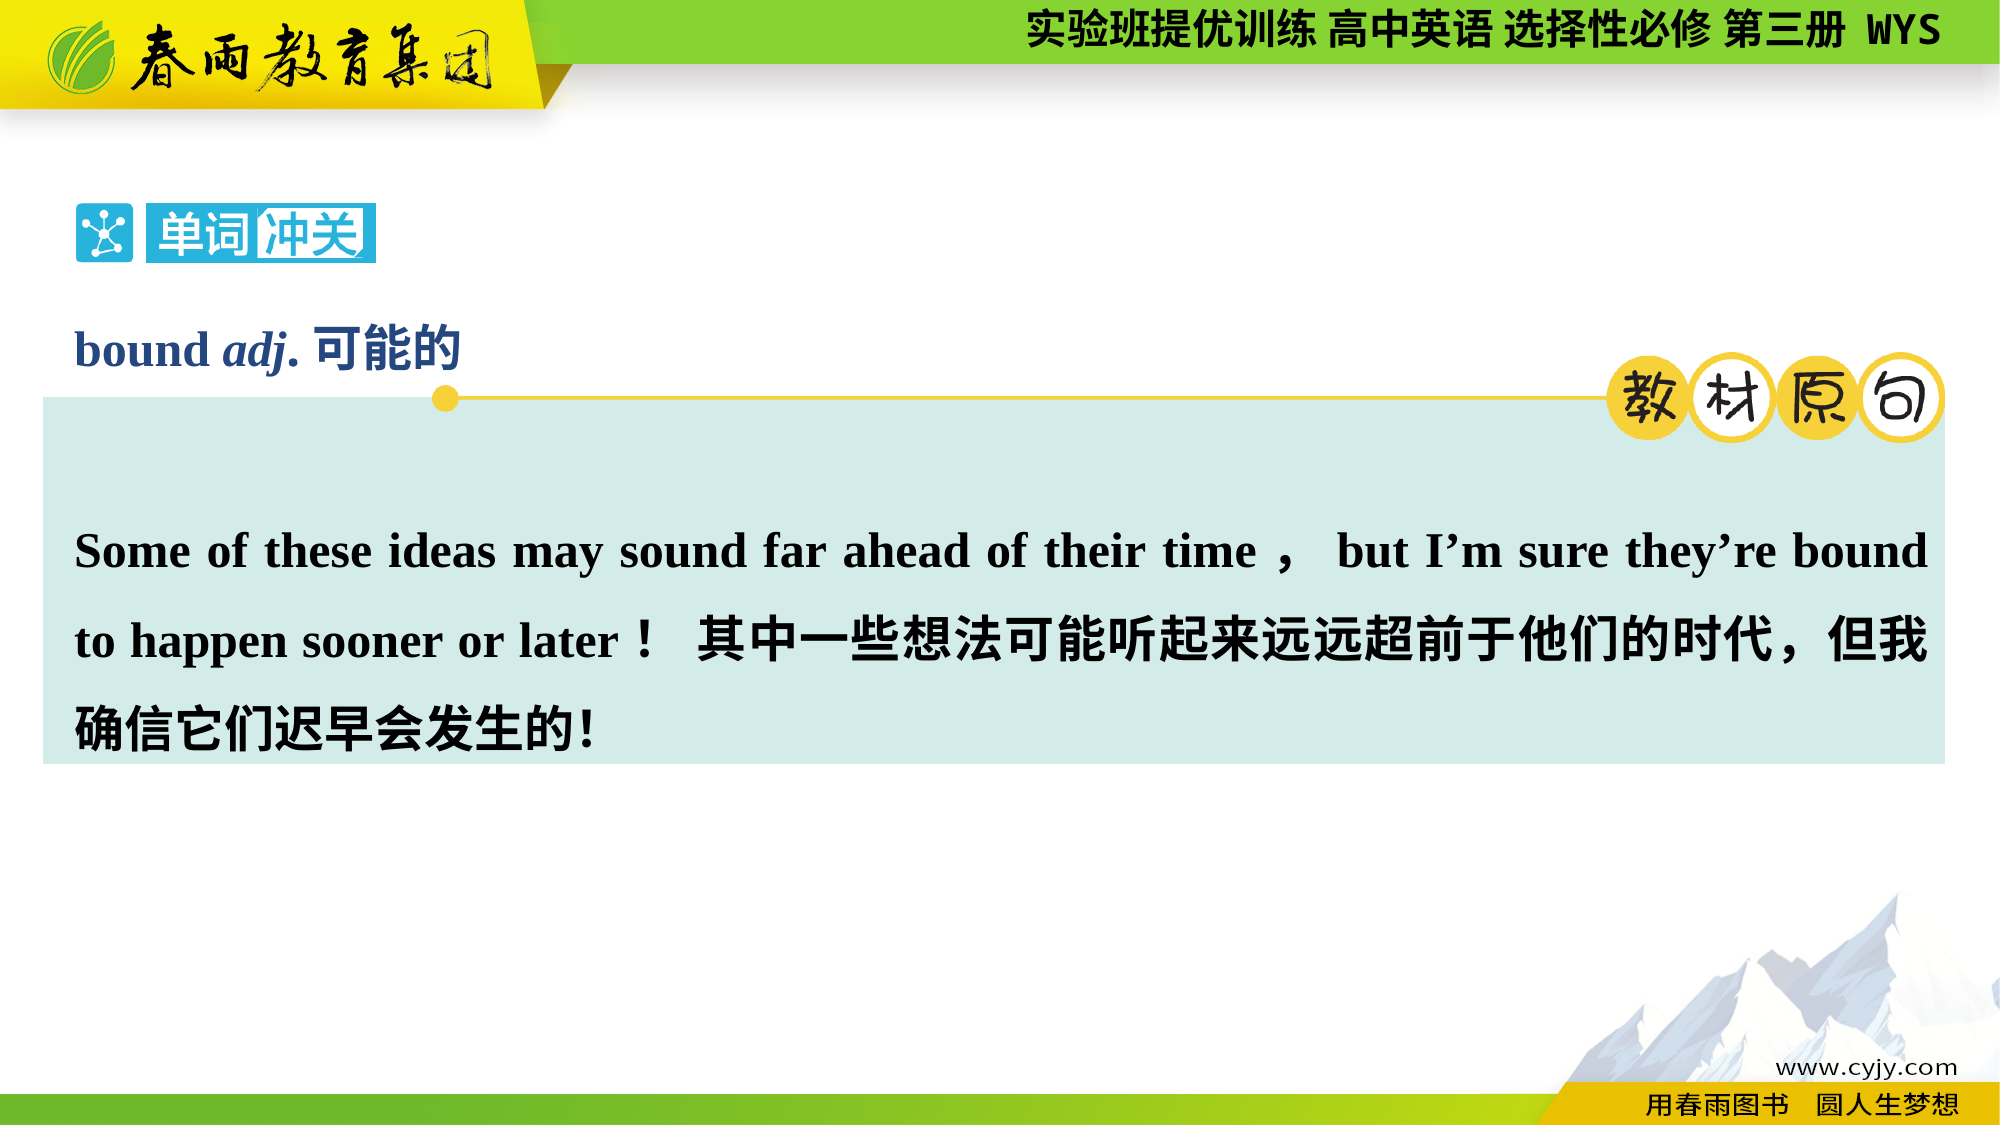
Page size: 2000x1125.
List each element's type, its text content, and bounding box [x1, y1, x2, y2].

picture [0, 0, 2000, 1125]
list bound adj.可能的 [59, 278, 1944, 374]
